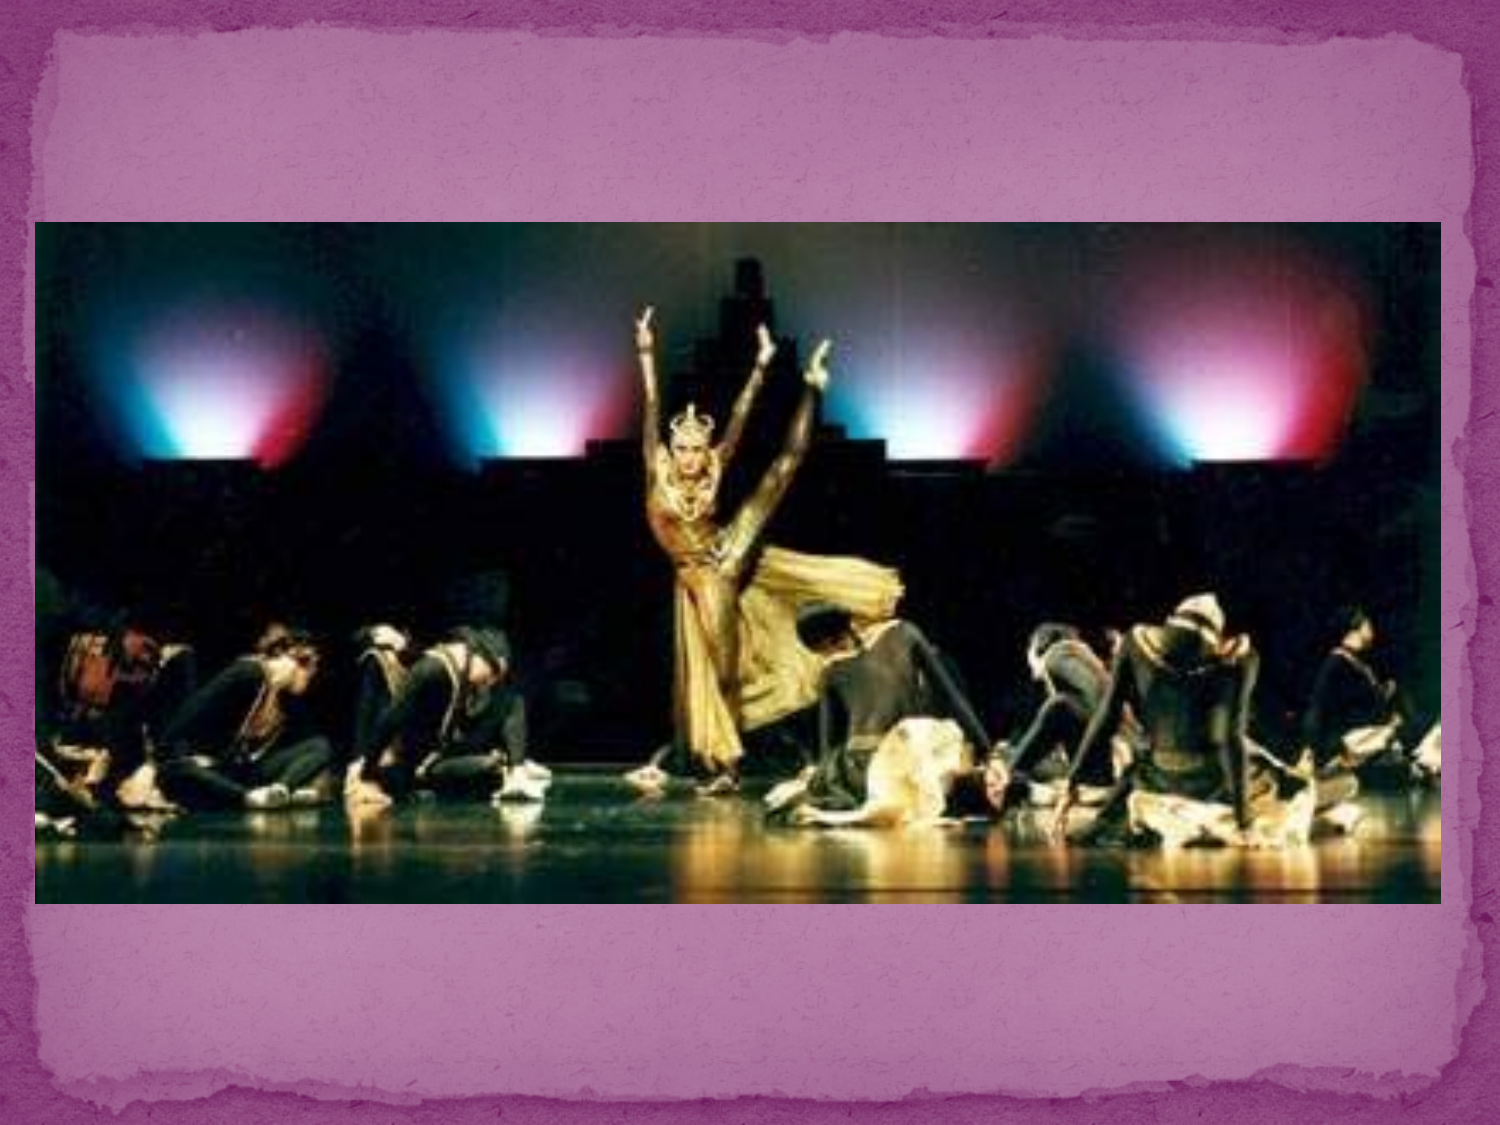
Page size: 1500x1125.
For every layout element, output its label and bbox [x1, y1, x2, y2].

list [36, 223, 1442, 903]
